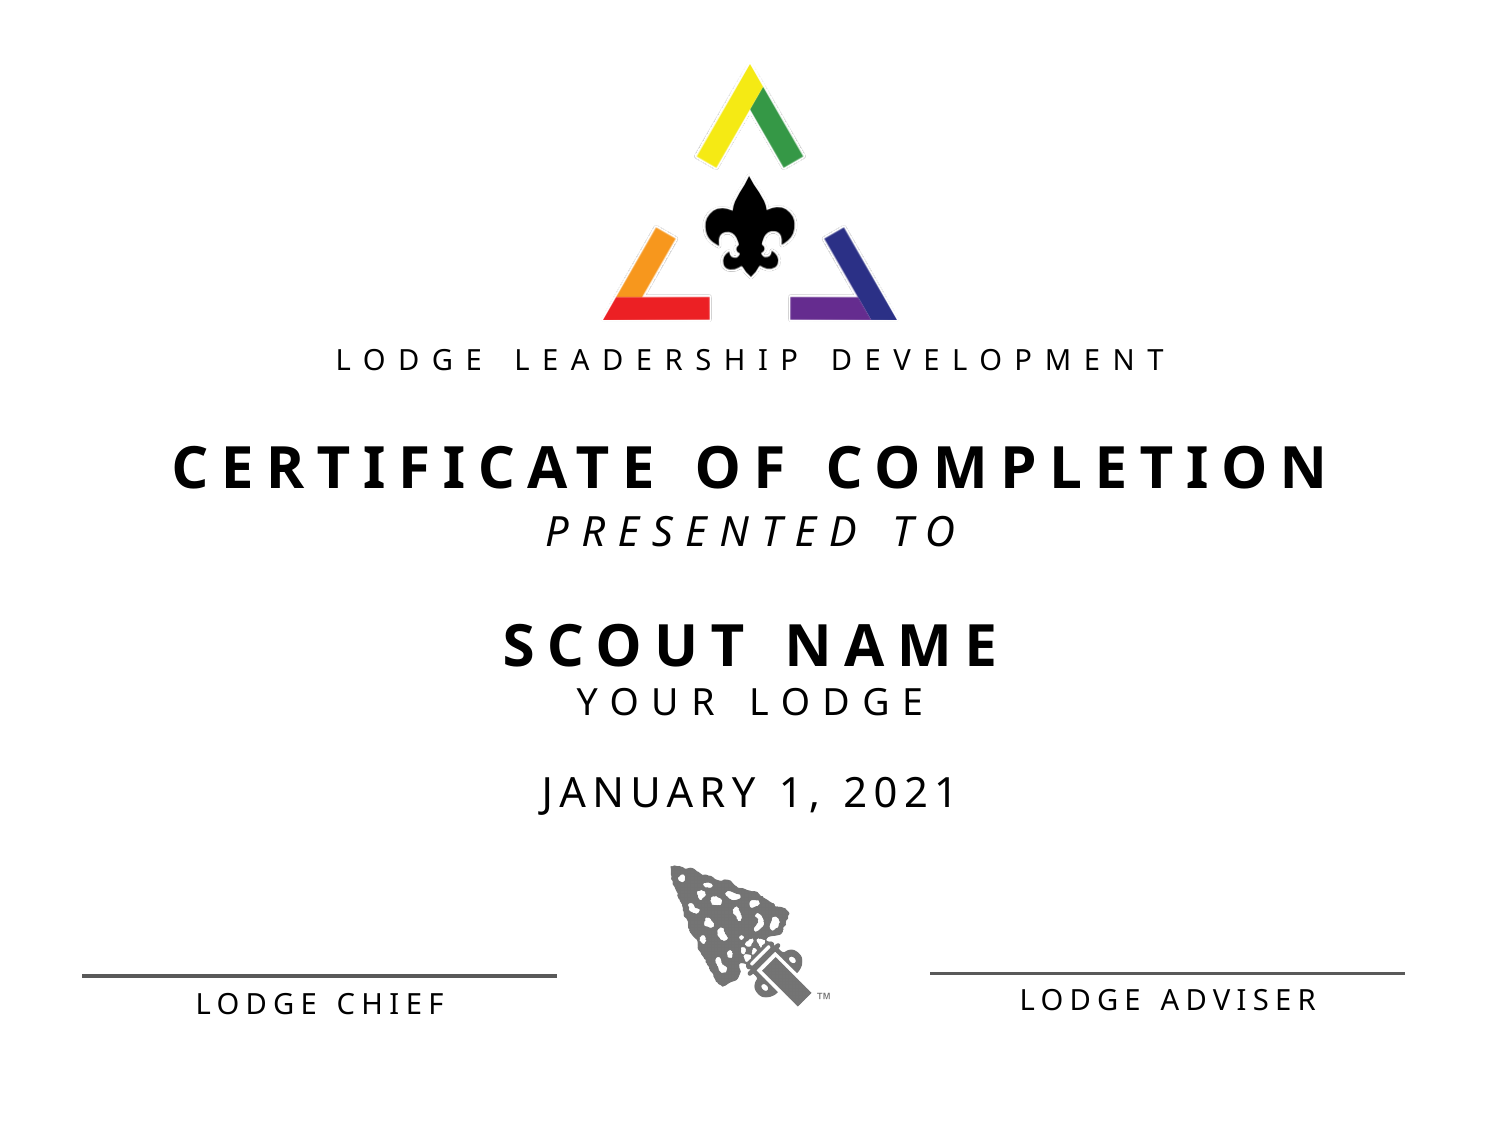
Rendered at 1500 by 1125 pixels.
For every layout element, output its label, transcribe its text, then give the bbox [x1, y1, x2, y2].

text_box SCOUT NAME YOUR LODGE [487, 600, 1013, 731]
text_box JANUARY 1, 2021 [526, 758, 974, 824]
text_box CERTIFICATE OF COMPLETION [156, 423, 1344, 508]
text_box PRESENTED TO [530, 497, 970, 562]
picture [637, 823, 863, 1049]
picture [599, 61, 900, 323]
text_box LODGE CHIEF [180, 977, 459, 1028]
text_box LODGE LEADERSHIP DEVELOPMENT [320, 333, 1180, 384]
text_box LODGE ADVISER [1004, 974, 1331, 1024]
